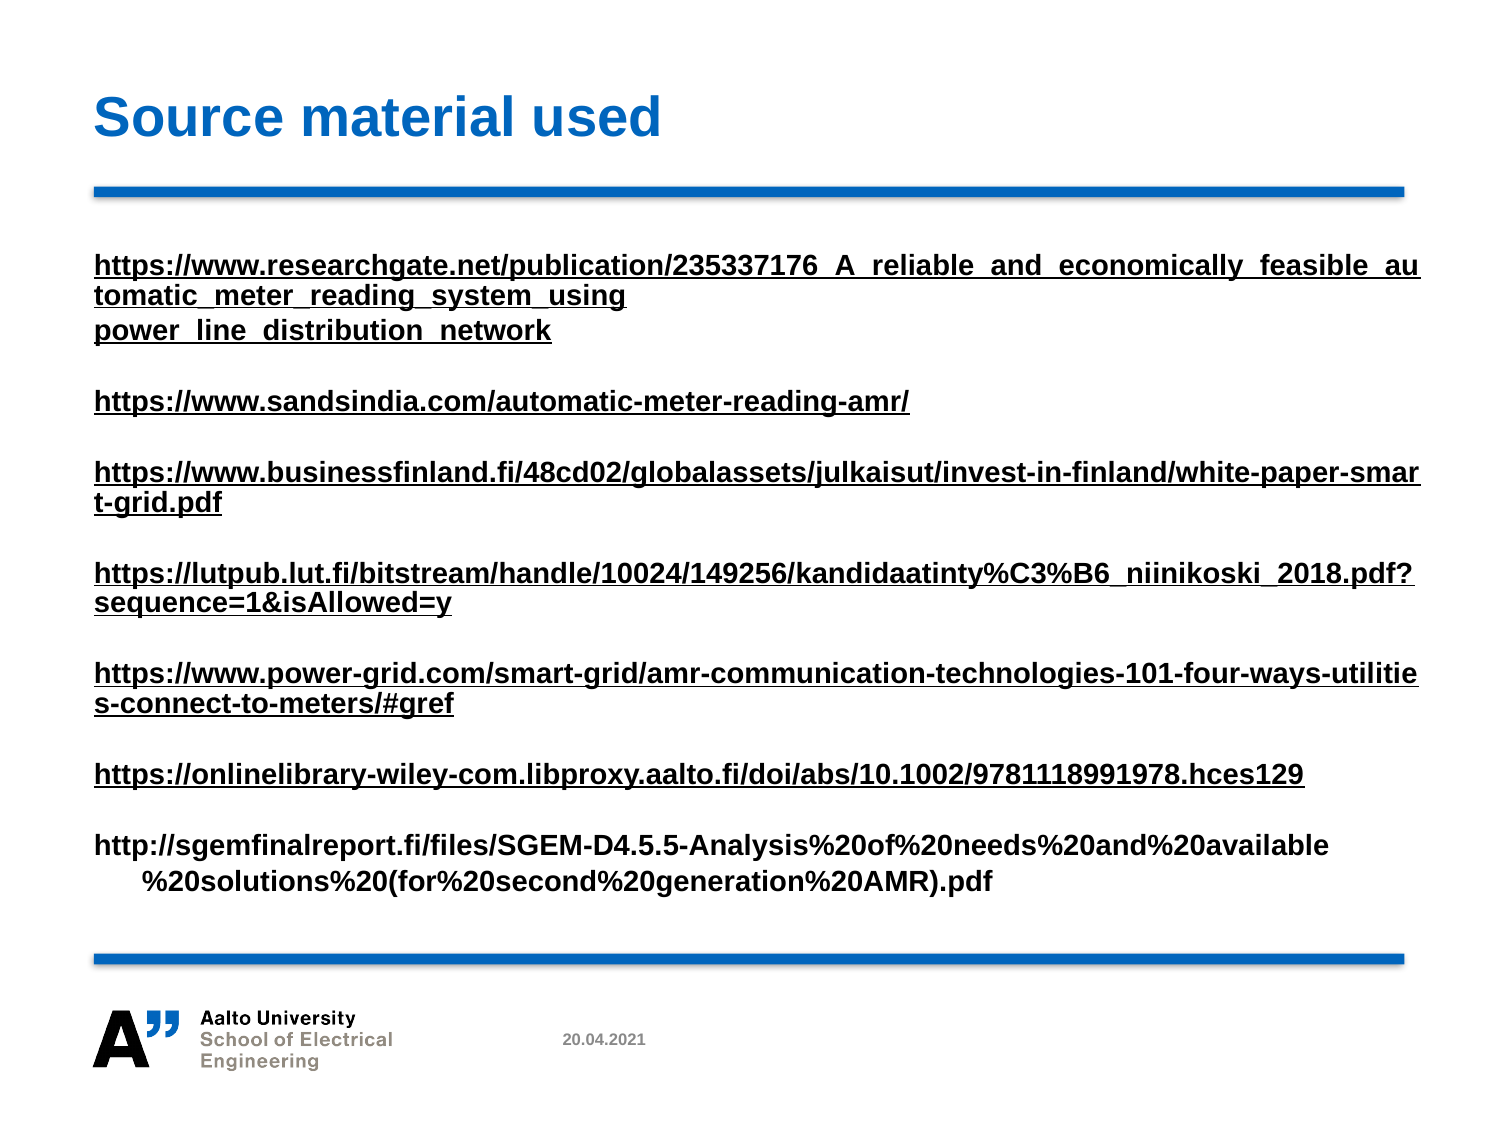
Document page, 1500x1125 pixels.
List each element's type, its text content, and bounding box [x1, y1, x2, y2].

list https://www.researchgate.net/publication/235337176_A_reliable_and_economically_feasible_automatic_meter_reading_system_using power_line_distribution_network https://www.sandsindia.com/automatic-meter-reading-amr/ https://www.businessfinland.fi/48cd02/globalassets/julkaisut/invest-in-finland/white-paper-smart-grid.pdf https://lutpub.lut.fi/bitstream/handle/10024/149256/kandidaatinty%C3%B6_niinikoski_2018.pdf?sequence=1&isAllowed=y https://www.power-grid.com/smart-grid/amr-communication-technologies-101-four-ways-utilities-connect-to-meters/#gref https://onlinelibrary-wiley-com.libproxy.aalto.fi/doi/abs/10.1002/9781118991978.hces129 http://sgemfinalreport.fi/files/SGEM-D4.5.5-Analysis%20of%20needs%20and%20available%20solutions%20(for%20second%20generation%20AMR).pdf [93, 245, 1429, 925]
title Source material used [93, 80, 1369, 228]
picture [35, 953, 449, 1125]
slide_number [562, 1029, 816, 1050]
